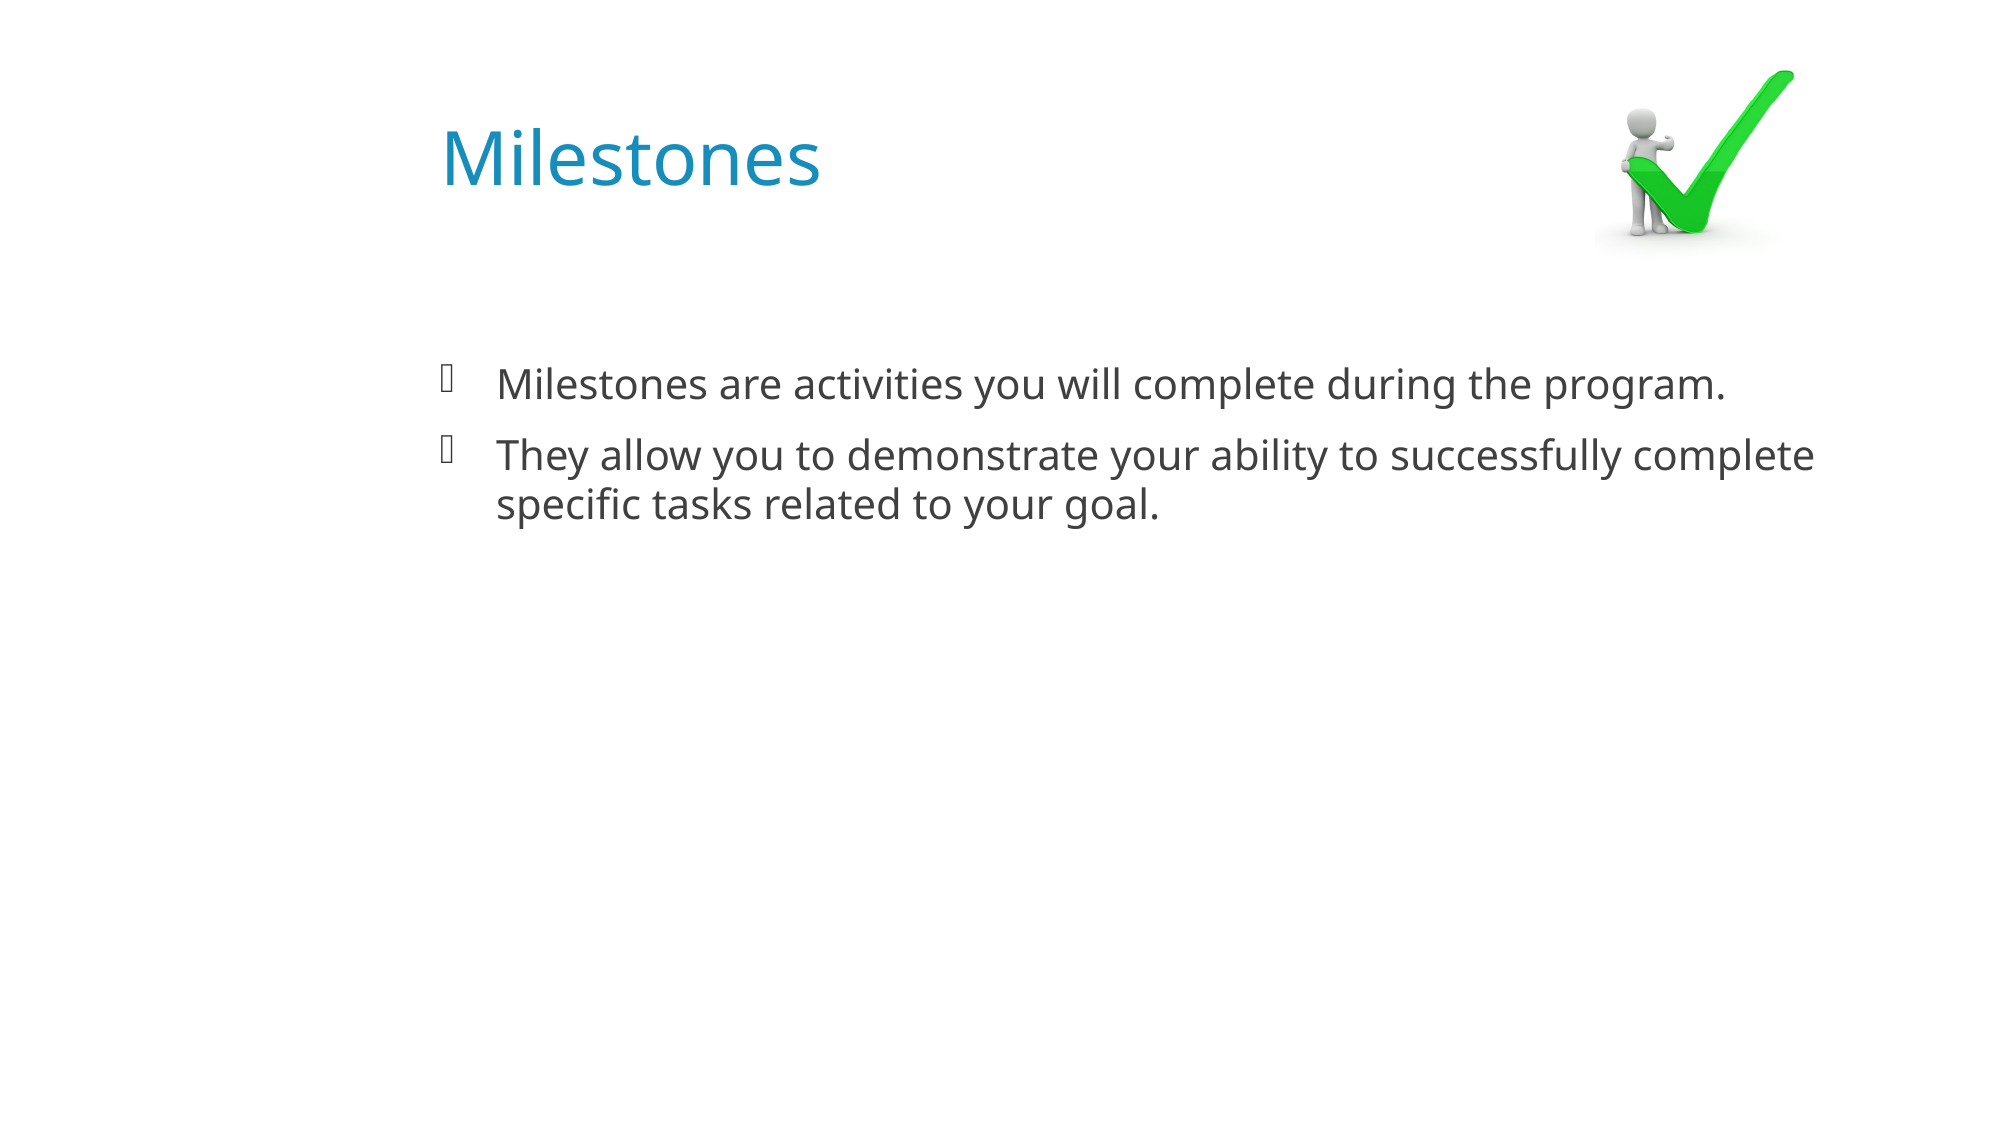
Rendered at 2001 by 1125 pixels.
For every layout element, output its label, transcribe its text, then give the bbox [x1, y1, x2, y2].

title Milestones [425, 102, 1888, 313]
picture [1595, 64, 1796, 265]
list Milestones are activities you will complete during the program. They allow you to demonstrate your ability to successfully complete specific tasks related to your goal. [424, 350, 1888, 970]
